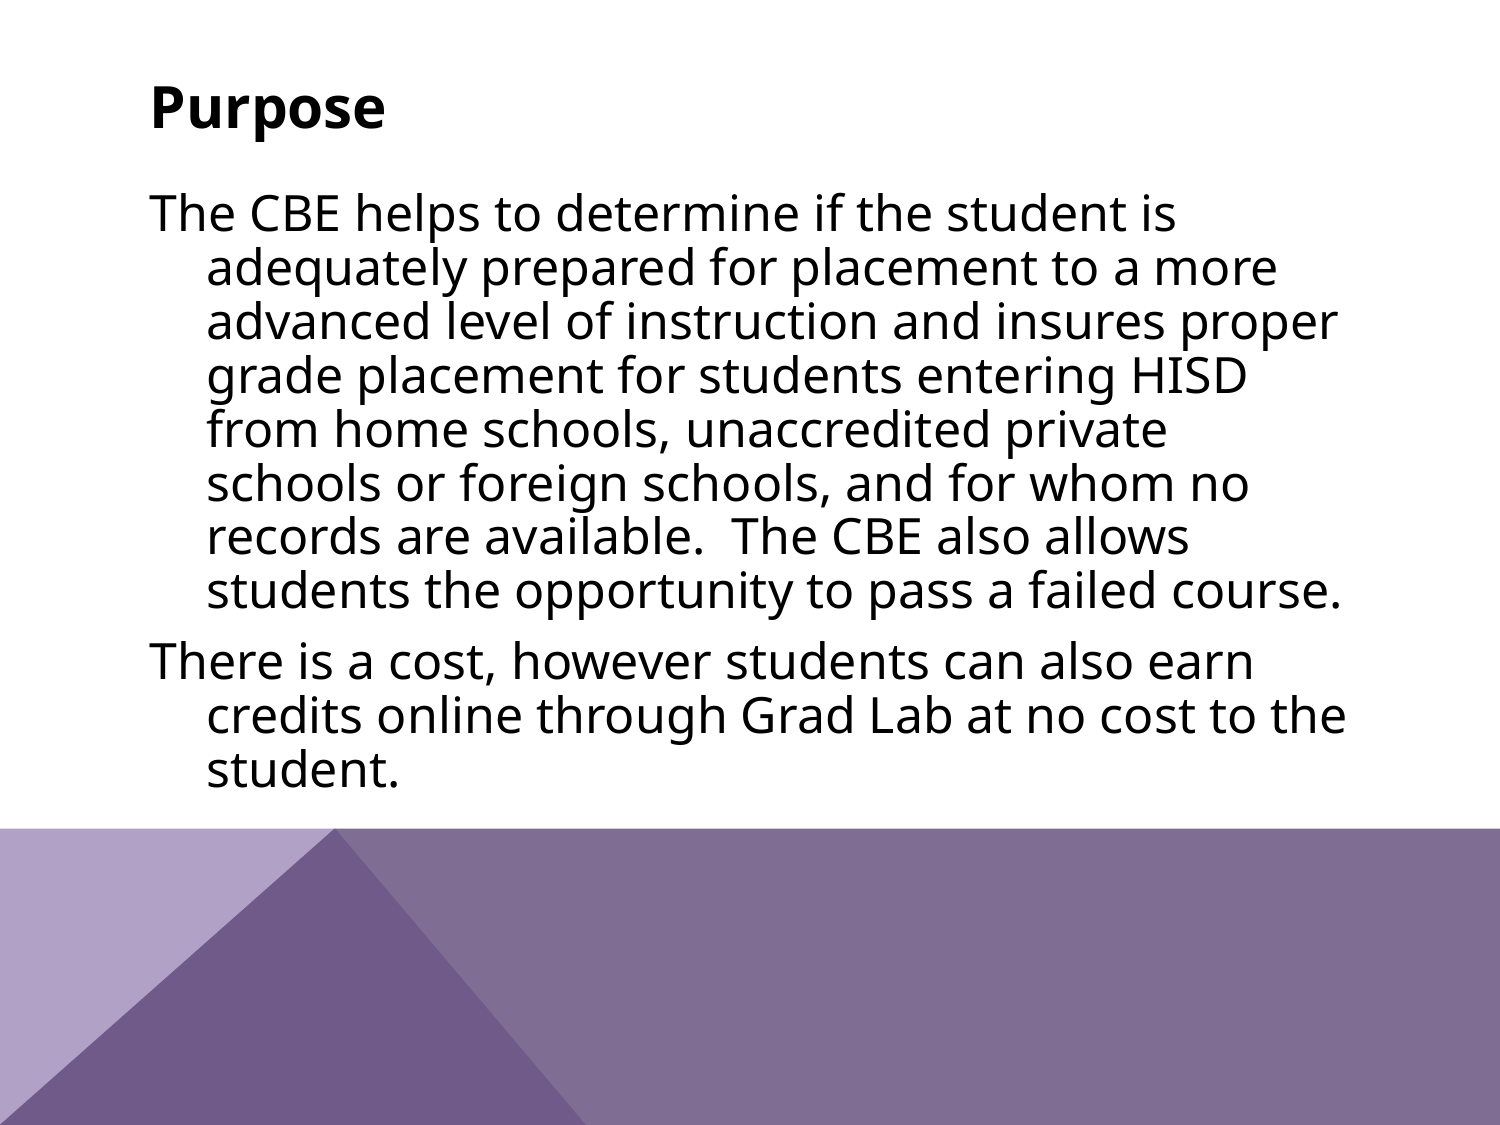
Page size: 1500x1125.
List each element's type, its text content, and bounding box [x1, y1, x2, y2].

list The CBE helps to determine if the student is adequately prepared for placement to a more advanced level of instruction and insures proper grade placement for students entering HISD from home schools, unaccredited private schools or foreign schools, and for whom no records are available. The CBE also allows students the opportunity to pass a failed course. There is a cost, however students can also earn credits online through Grad Lab at no cost to the student. [134, 180, 1369, 768]
title Purpose [134, 59, 1369, 150]
